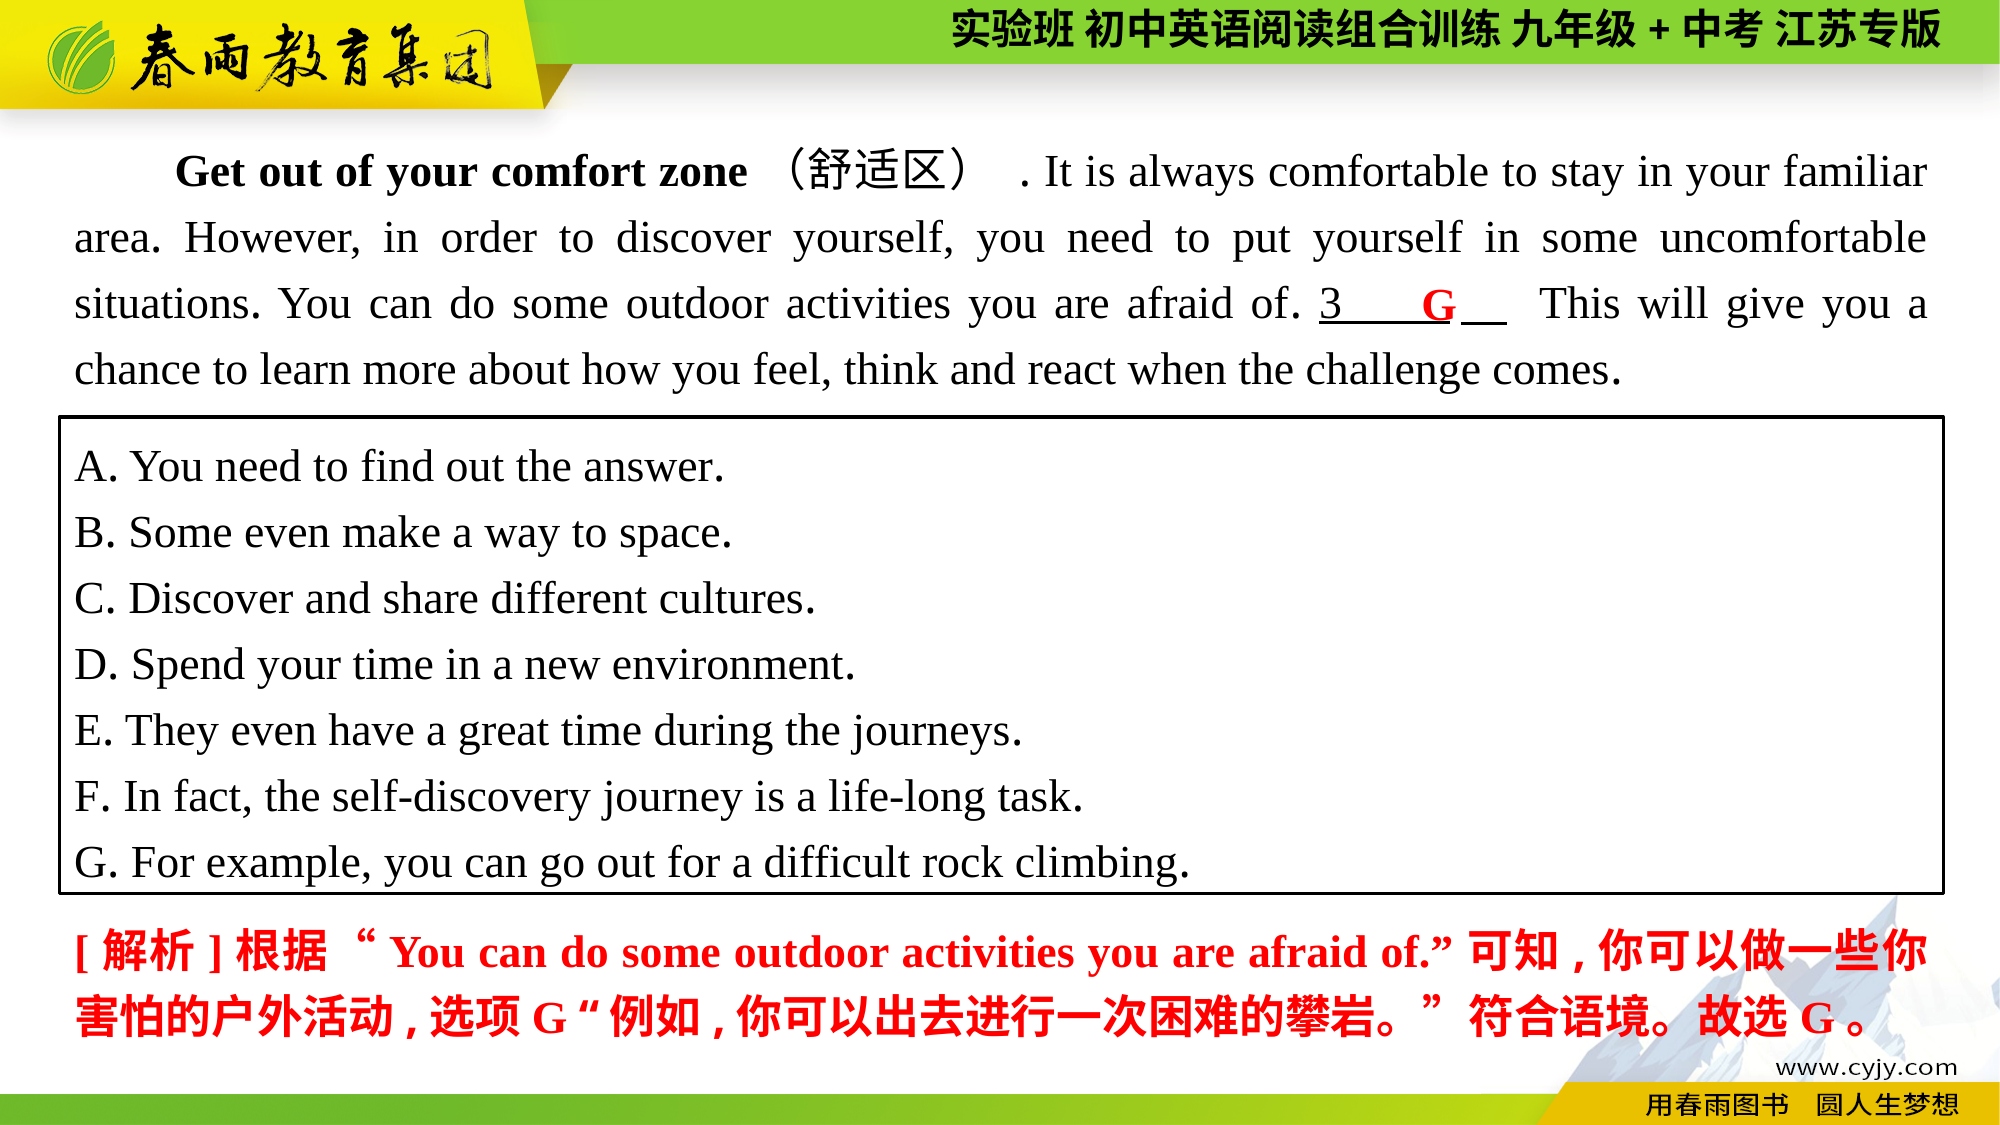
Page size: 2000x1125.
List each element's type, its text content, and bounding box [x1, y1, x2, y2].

list Get out of your comfort zone（舒适区） . It is always comfortable to stay in your familiar area. However, in order to discover yourself, you need to put yourself in some uncomfortable situations. You can do some outdoor activities you are afraid of. 3 This will give you a chance to learn more about how you feel, think and react when the challenge comes. [59, 122, 1944, 405]
text_box G [1406, 256, 1472, 337]
picture [0, 0, 2000, 1125]
text_box A. You need to find out the answer. B. Some even make a way to space. C. Discover and share different cultures. D. Spend your time in a new environment. E. They even have a great time during the journeys. F. In fact, the self-discovery journey is a life-long task. G. For example, you can go out for a difficult rock climbing. [59, 416, 1944, 894]
text_box [解析]根据“You can do some outdoor activities you are afraid of.”可知,你可以做一些你害怕的户外活动,选项G “例如,你可以出去进行一次困难的攀岩。”符合语境。故选G。 [59, 902, 1944, 1050]
